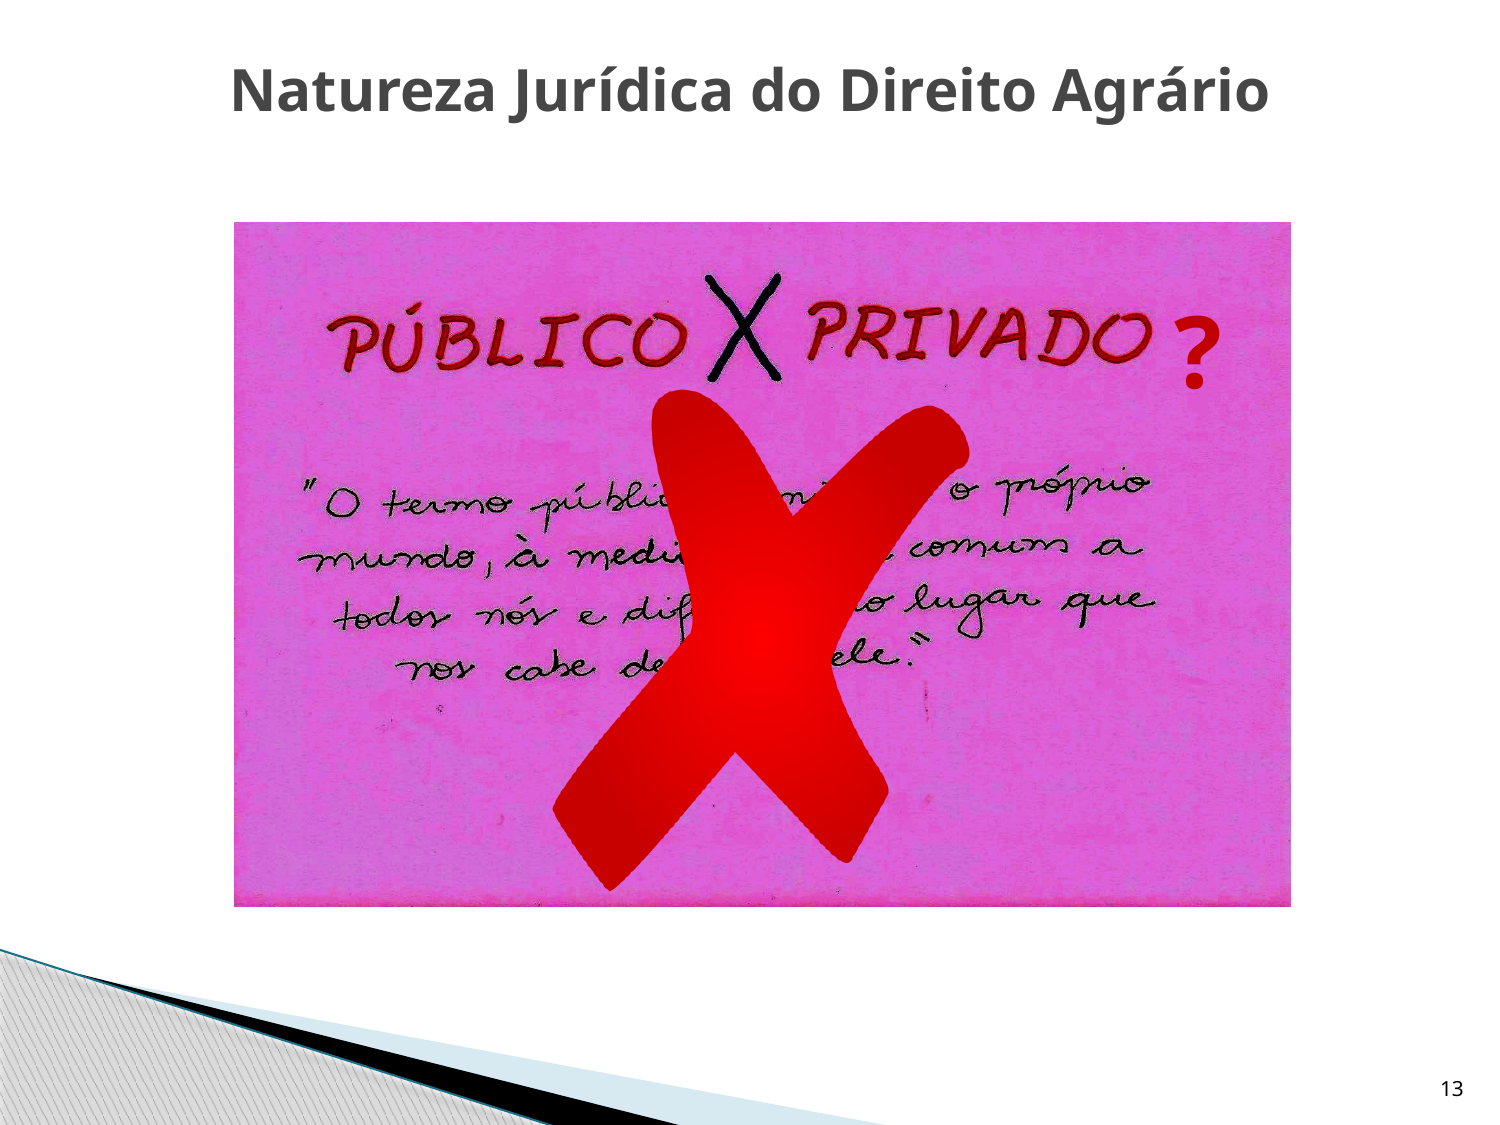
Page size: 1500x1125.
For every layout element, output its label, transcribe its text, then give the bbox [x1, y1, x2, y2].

picture [234, 222, 1291, 908]
slide_number 13 [1418, 1051, 1479, 1112]
text_box Natureza Jurídica do Direito Agrário [0, 35, 1500, 141]
